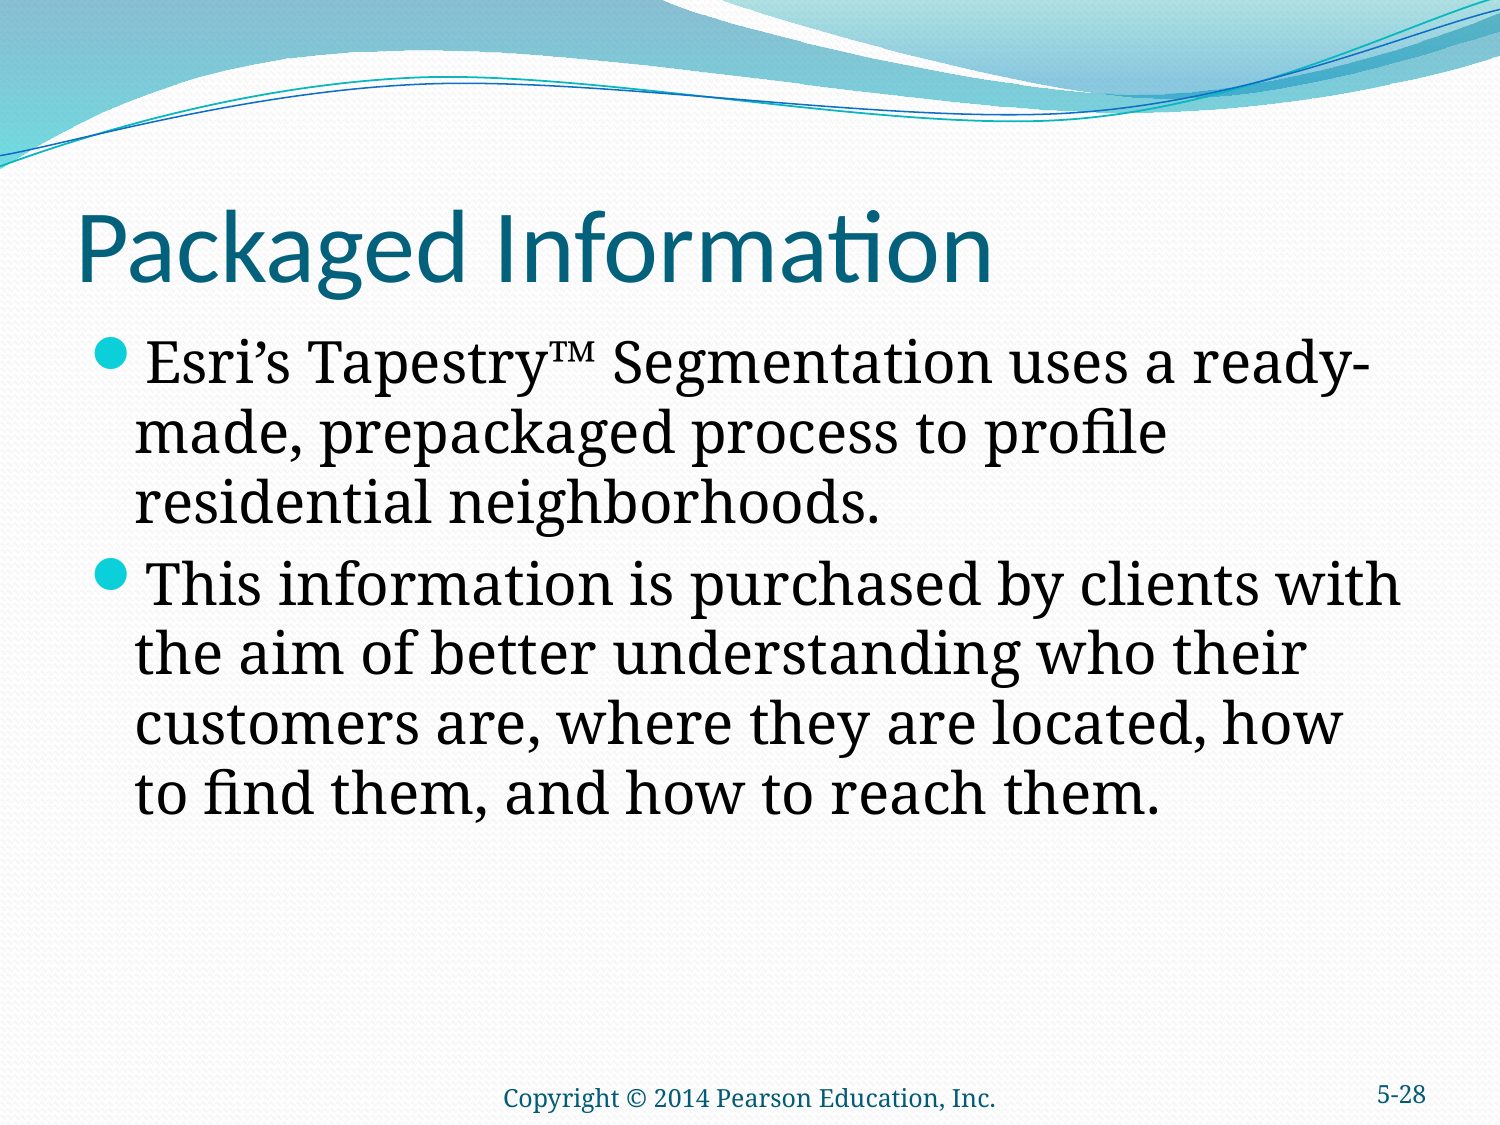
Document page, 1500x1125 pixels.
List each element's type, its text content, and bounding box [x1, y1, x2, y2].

title Packaged Information [74, 115, 1426, 304]
list Esri’s Tapestry™ Segmentation uses a ready-made, prepackaged process to profile residential neighborhoods. This information is purchased by clients with the aim of better understanding who their customers are, where they are located, how to find them, and how to reach them. [74, 317, 1426, 1038]
